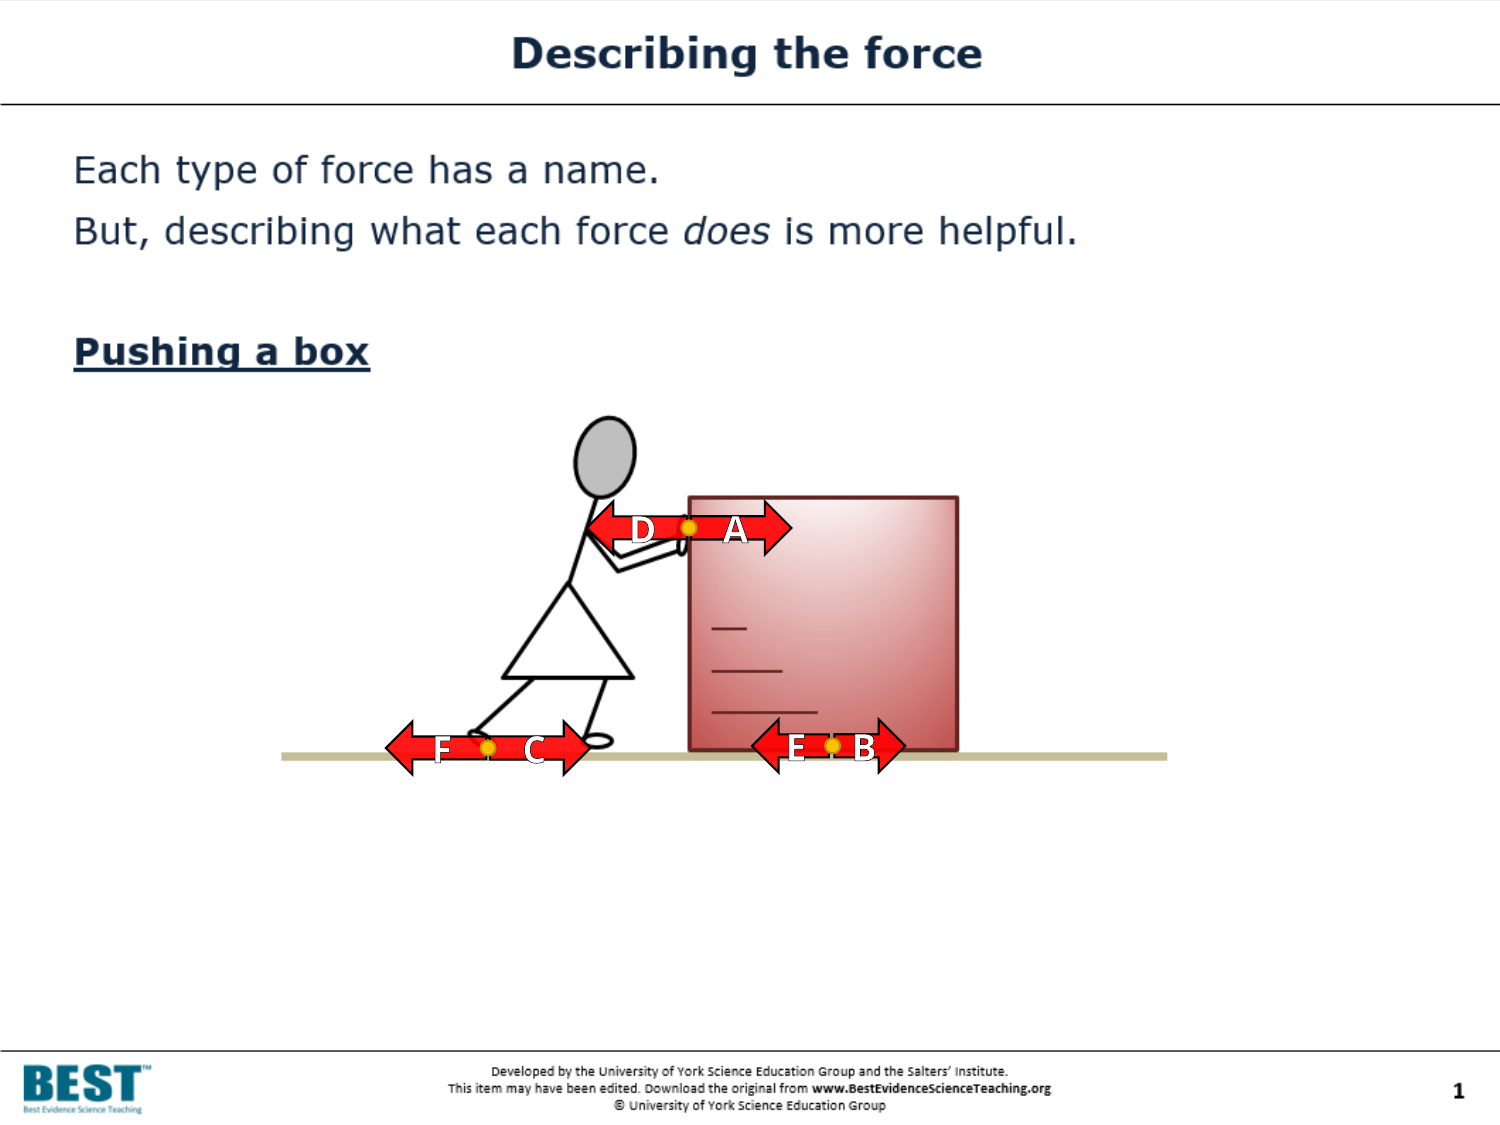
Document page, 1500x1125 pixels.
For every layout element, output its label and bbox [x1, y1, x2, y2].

picture [0, 0, 1500, 1125]
text_box [385, 501, 906, 775]
